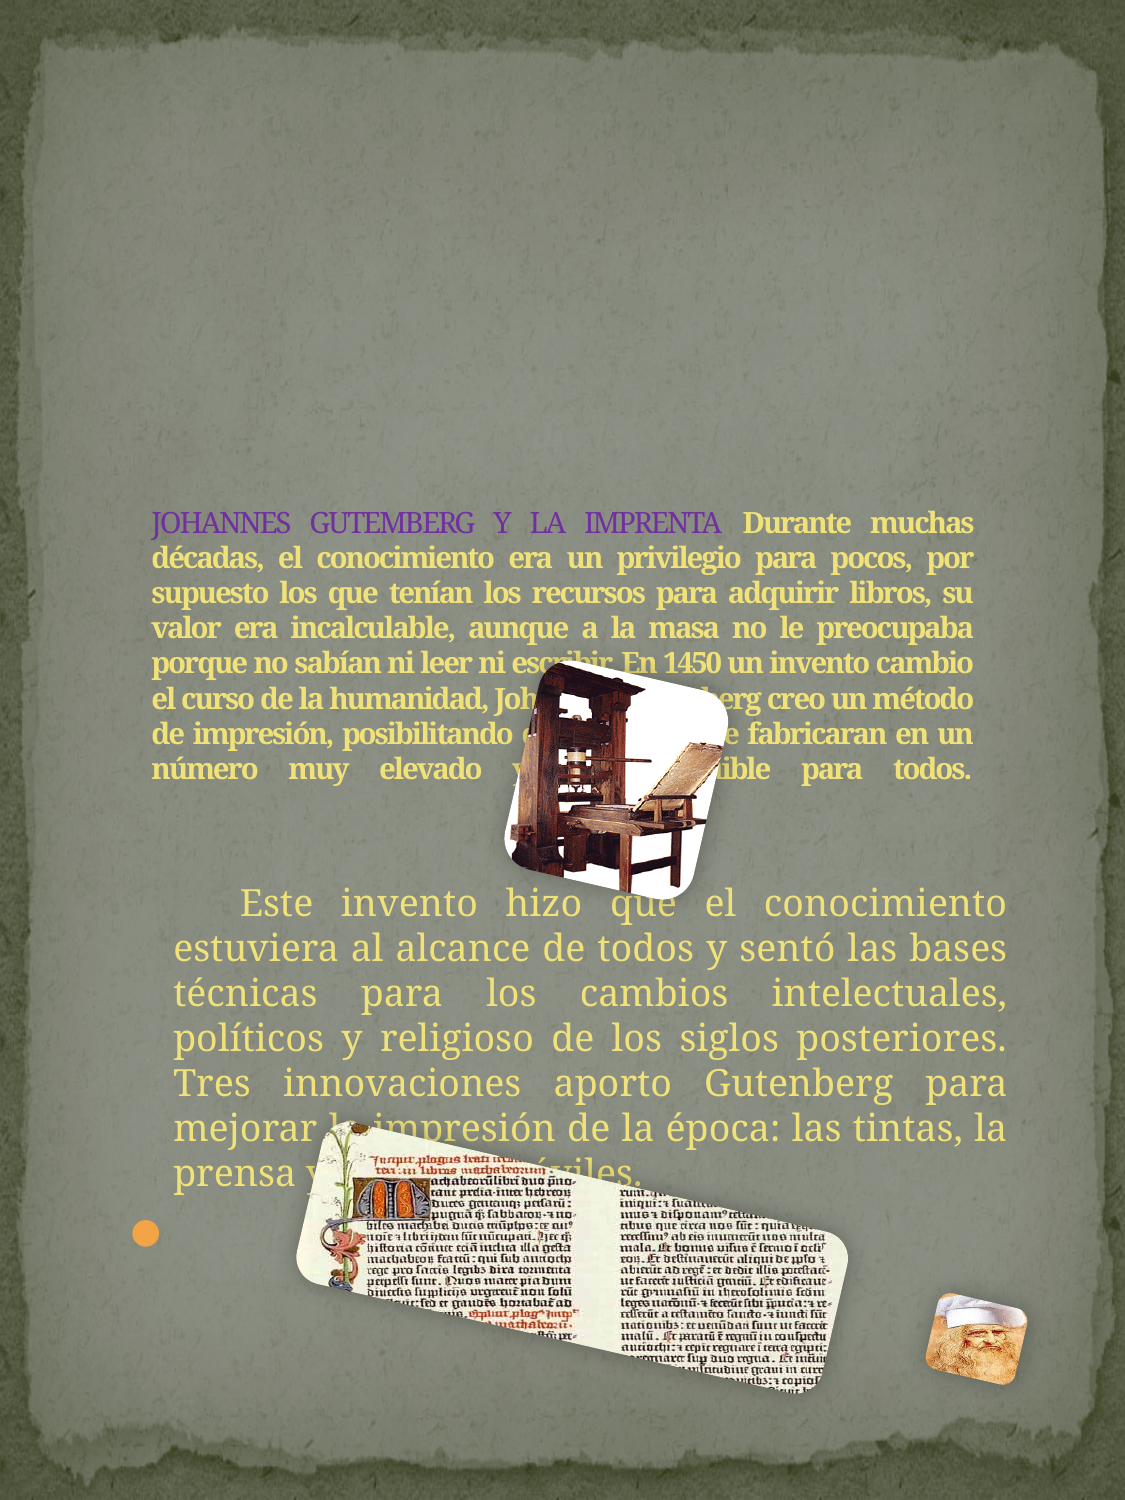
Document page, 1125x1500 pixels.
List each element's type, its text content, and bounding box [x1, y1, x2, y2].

picture [296, 1122, 848, 1394]
picture [504, 660, 729, 900]
picture [925, 1293, 1028, 1385]
list Este invento hizo que el conocimiento estuviera al alcance de todos y sentó las bases técnicas para los cambios intelectuales, políticos y religioso de los siglos posteriores. Tres innovaciones aporto Gutenberg para mejorar la impresión de la época: las tintas, la prensa y los tipos móviles. [113, 808, 1024, 1334]
title JOHANNES GUTEMBERG Y LA IMPRENTA Durante muchas décadas, el conocimiento era un privilegio para pocos, por supuesto los que tenían los recursos para adquirir libros, su valor era incalculable, aunque a la masa no le preocupaba porque no sabían ni leer ni escribir. En 1450 un invento cambio el curso de la humanidad, Johannes Gutenberg creo un método de impresión, posibilitando que los libros se fabricaran en un número muy elevado y más asequible para todos. [136, 188, 988, 808]
